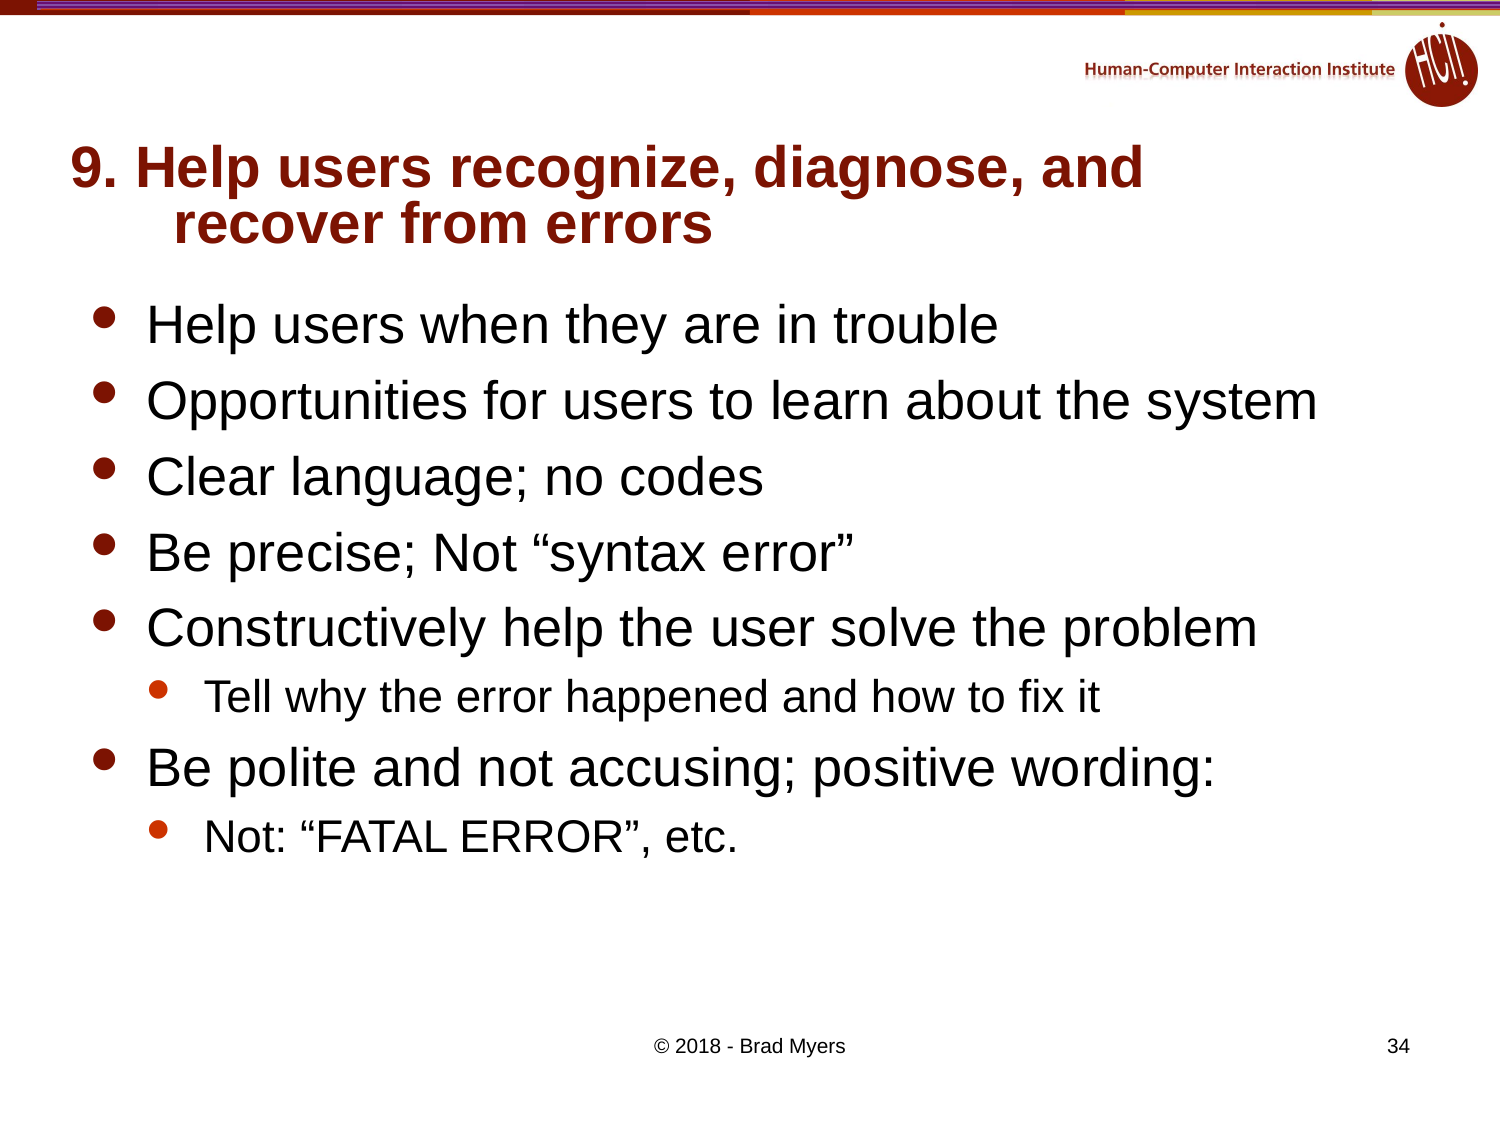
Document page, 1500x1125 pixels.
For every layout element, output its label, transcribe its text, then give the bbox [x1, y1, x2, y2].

list Help users when they are in trouble Opportunities for users to learn about the system Clear language; no codes Be precise; Not “syntax error” Constructively help the user solve the problem Tell why the error happened and how to fix it Be polite and not accusing; positive wording: Not: “FATAL ERROR”, etc. [74, 281, 1426, 1006]
picture [37, 1, 1500, 10]
footer © 2018 - Brad Myers [512, 1024, 988, 1101]
title 9. Help users recognize, diagnose, and recover from errors [54, 74, 1334, 263]
picture [1085, 22, 1478, 107]
slide_number 34 [1074, 1024, 1426, 1101]
